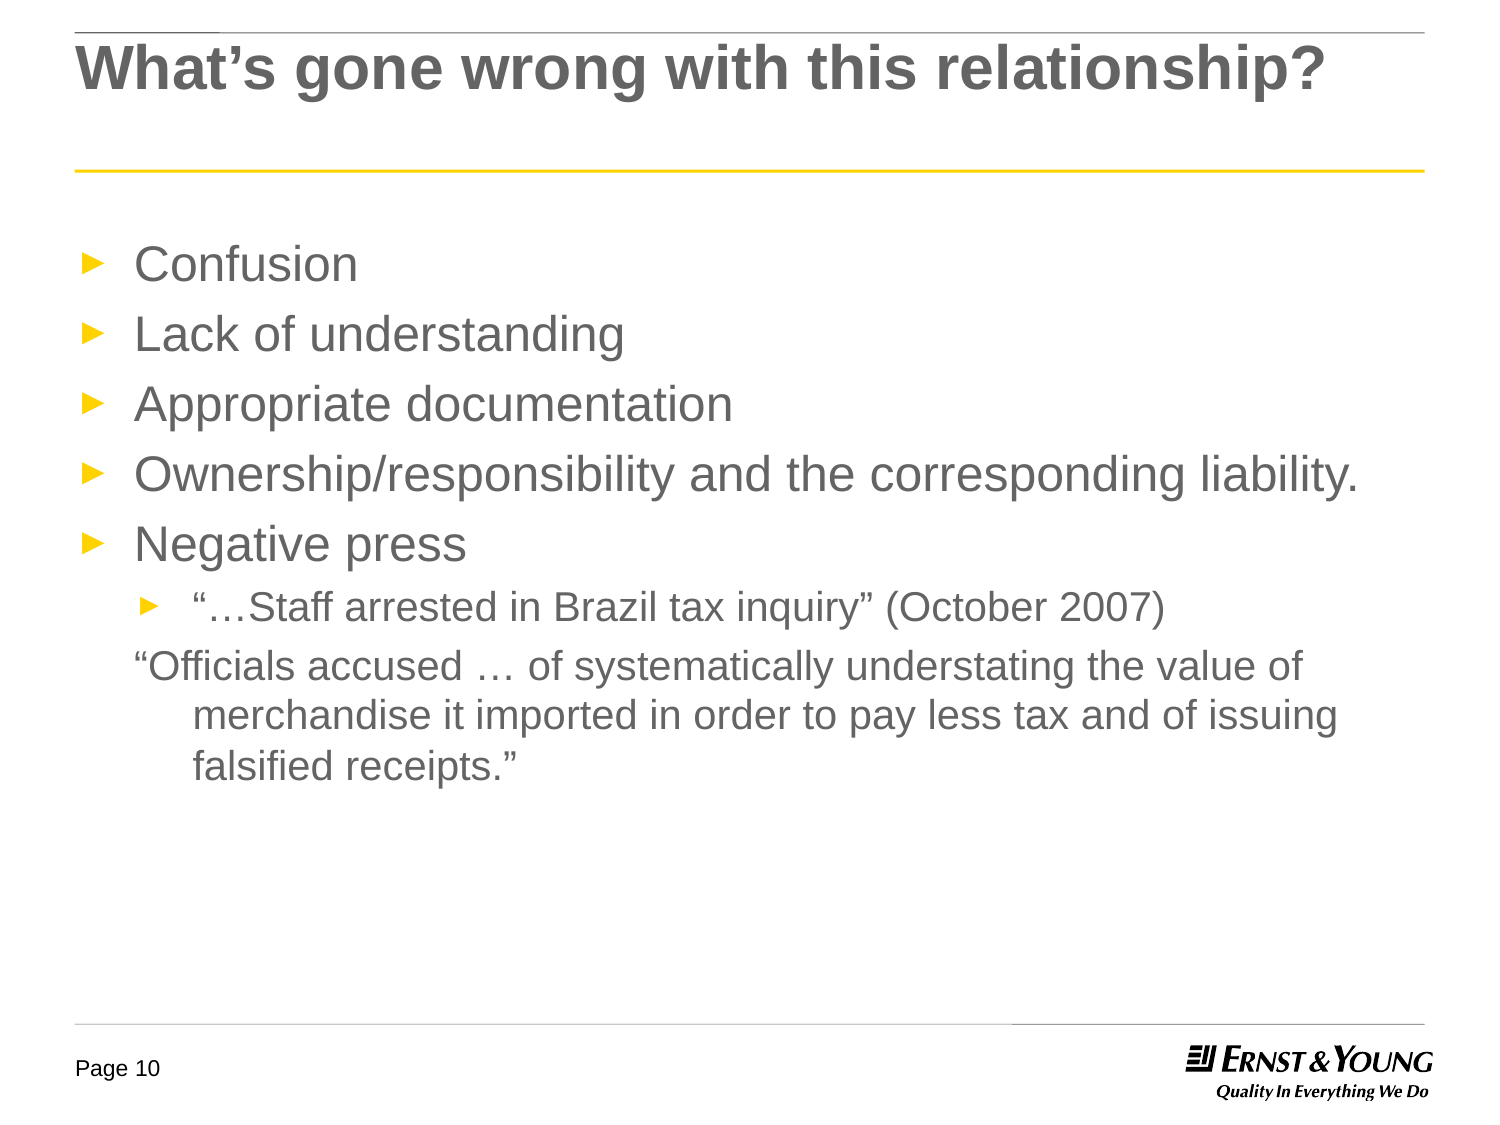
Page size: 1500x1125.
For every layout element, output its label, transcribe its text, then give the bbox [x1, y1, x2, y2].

list Confusion Lack of understanding Appropriate documentation Ownership/responsibility and the corresponding liability. Negative press “…Staff arrested in Brazil tax inquiry” (October 2007) “Officials accused … of systematically understating the value of merchandise it imported in order to pay less tax and of issuing falsified receipts.” [74, 231, 1426, 974]
title What’s gone wrong with this relationship? [74, 32, 1426, 175]
